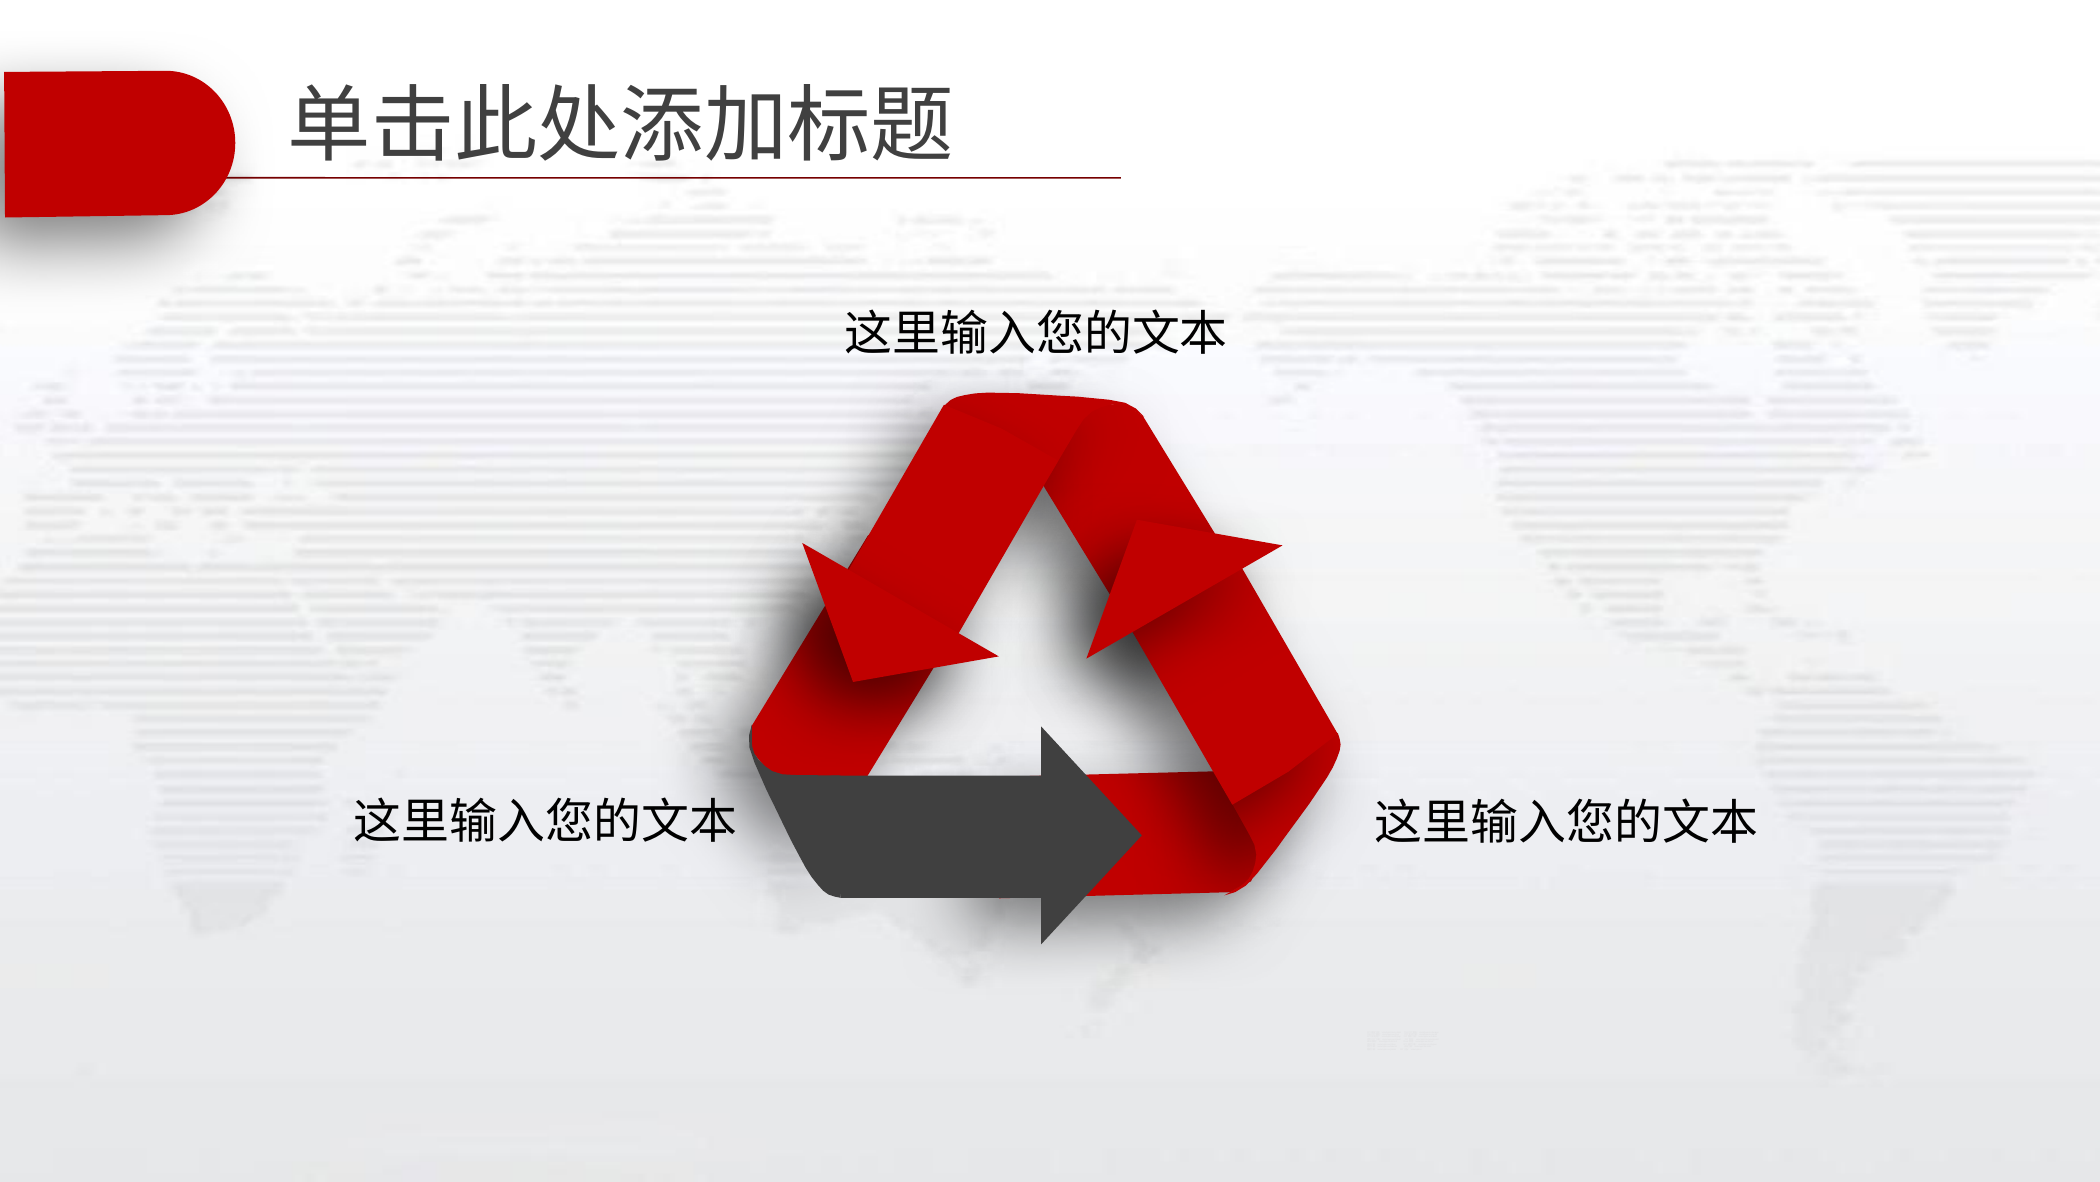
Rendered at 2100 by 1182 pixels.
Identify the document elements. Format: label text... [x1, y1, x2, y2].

text_box 这里输入您的文本 [709, 295, 1364, 368]
text_box 这里输入您的文本 [305, 782, 743, 855]
title 单击此处添加标题 [270, 47, 1691, 196]
picture [0, 0, 2100, 1182]
text_box 这里输入您的文本 [1377, 784, 1807, 857]
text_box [748, 362, 1372, 945]
